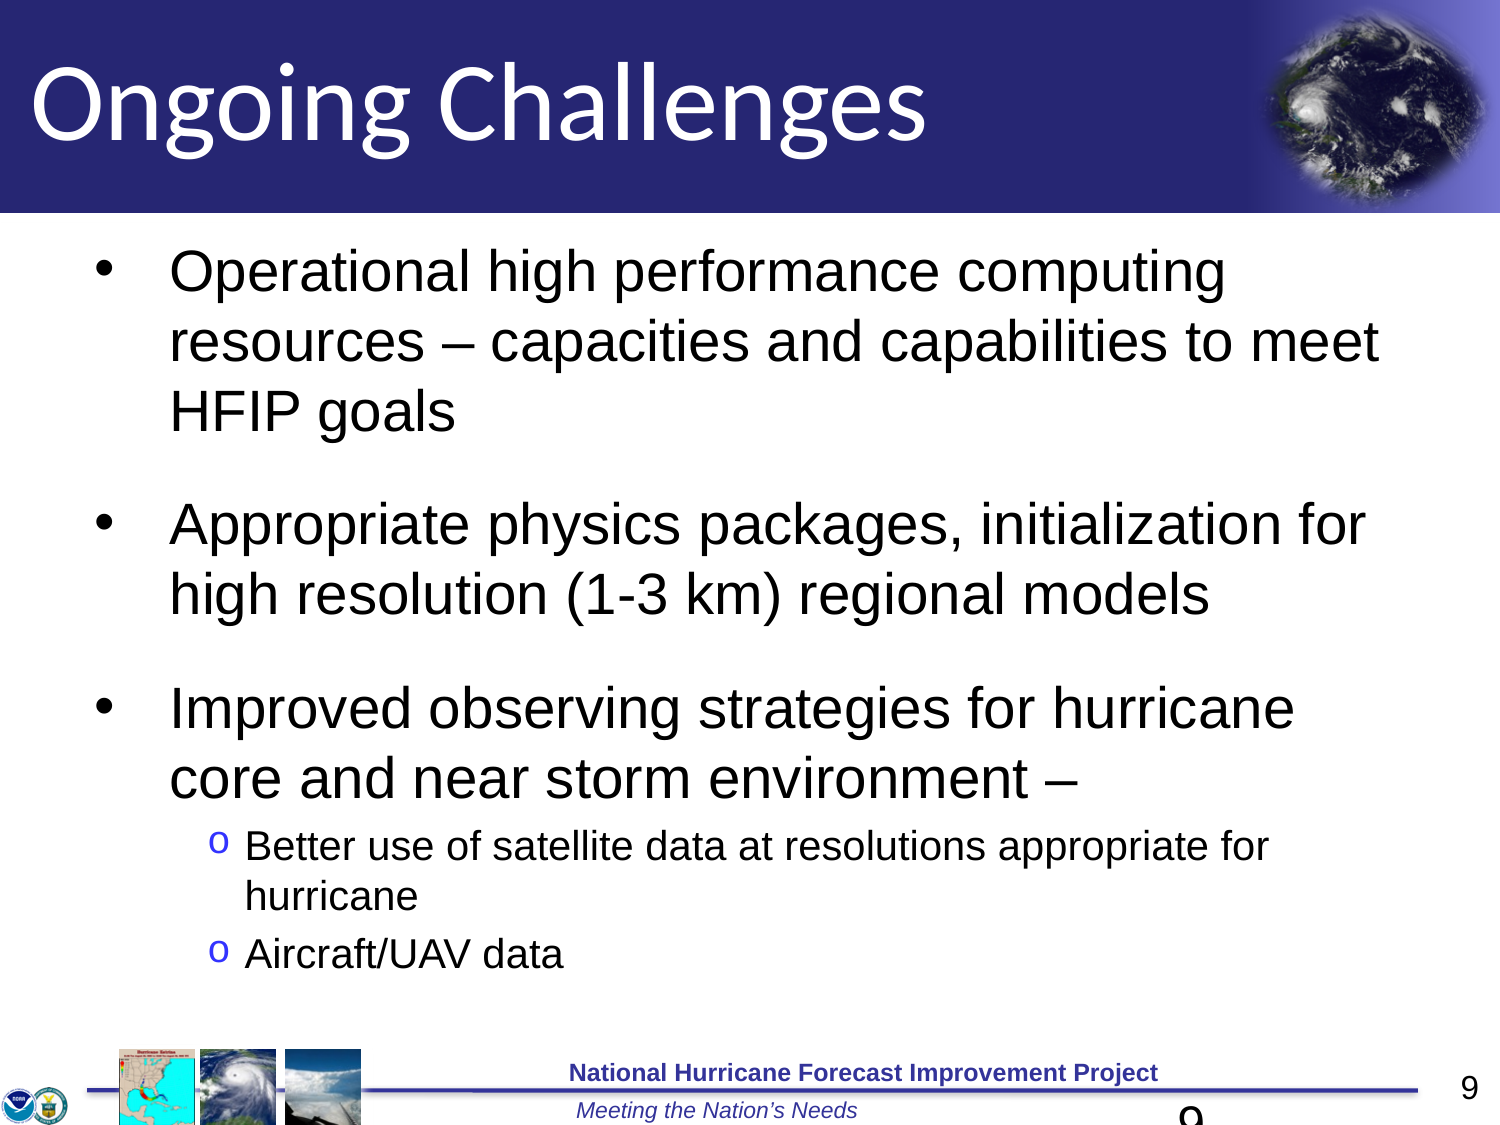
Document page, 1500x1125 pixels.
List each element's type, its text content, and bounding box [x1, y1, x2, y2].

picture [285, 1064, 361, 1125]
list Operational high performance computing resources – capacities and capabilities to meet HFIP goals Appropriate physics packages, initialization for high resolution (1-3 km) regional models Improved observing strategies for hurricane core and near storm environment – Better use of satellite data at resolutions appropriate for hurricane Aircraft/UAV data [79, 225, 1430, 1064]
picture [200, 1064, 276, 1125]
picture [0, 1087, 68, 1125]
picture [119, 1064, 195, 1125]
title Ongoing Challenges [0, 0, 1351, 212]
picture [1351, 25, 1472, 193]
slide_number 9 [1162, 1084, 1500, 1125]
